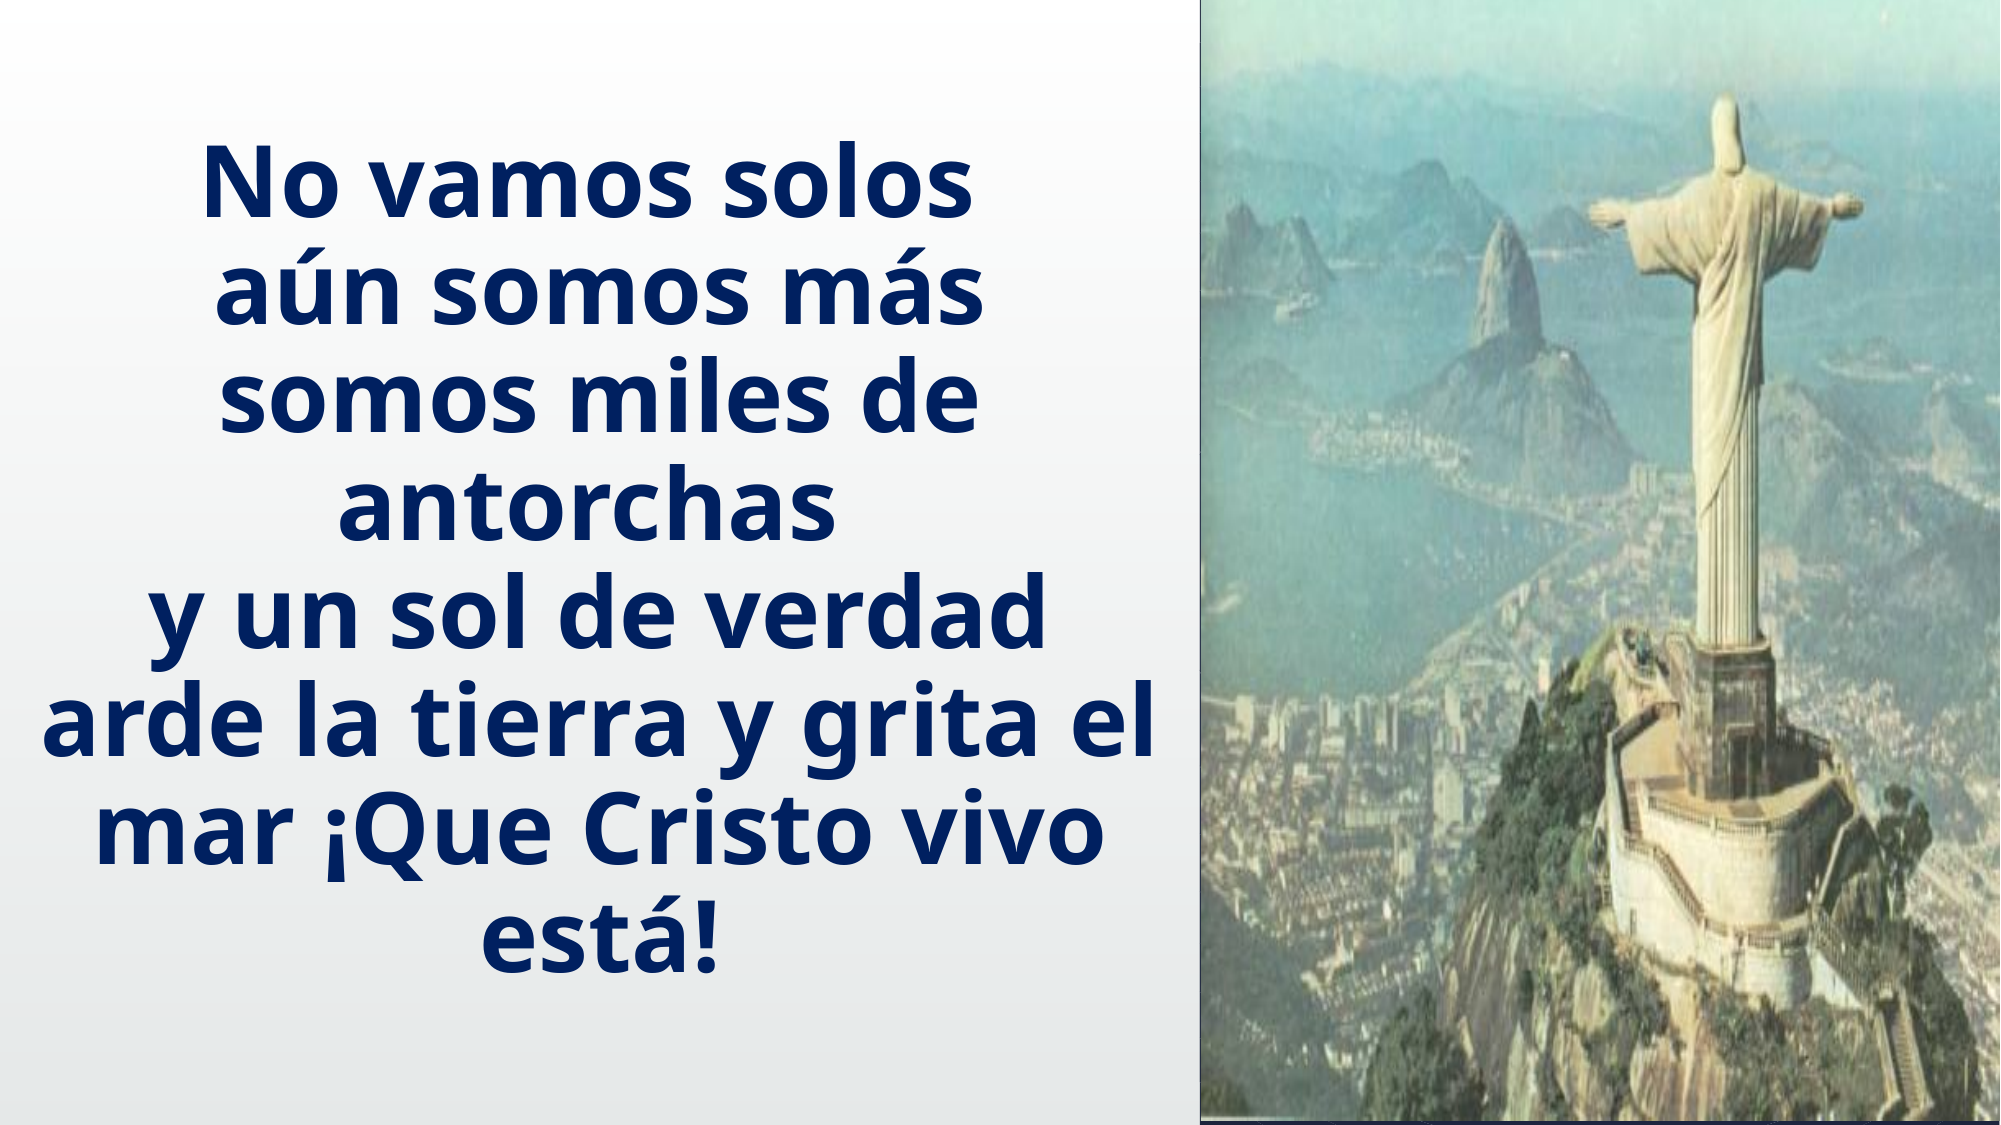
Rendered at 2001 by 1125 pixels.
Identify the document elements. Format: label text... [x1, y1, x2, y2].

picture [1200, 0, 2000, 1125]
title No vamos solos aún somos más somos miles de antorchas y un sol de verdad arde la tierra y grita el mar ¡Que Cristo vivo está! [0, 0, 1200, 1125]
